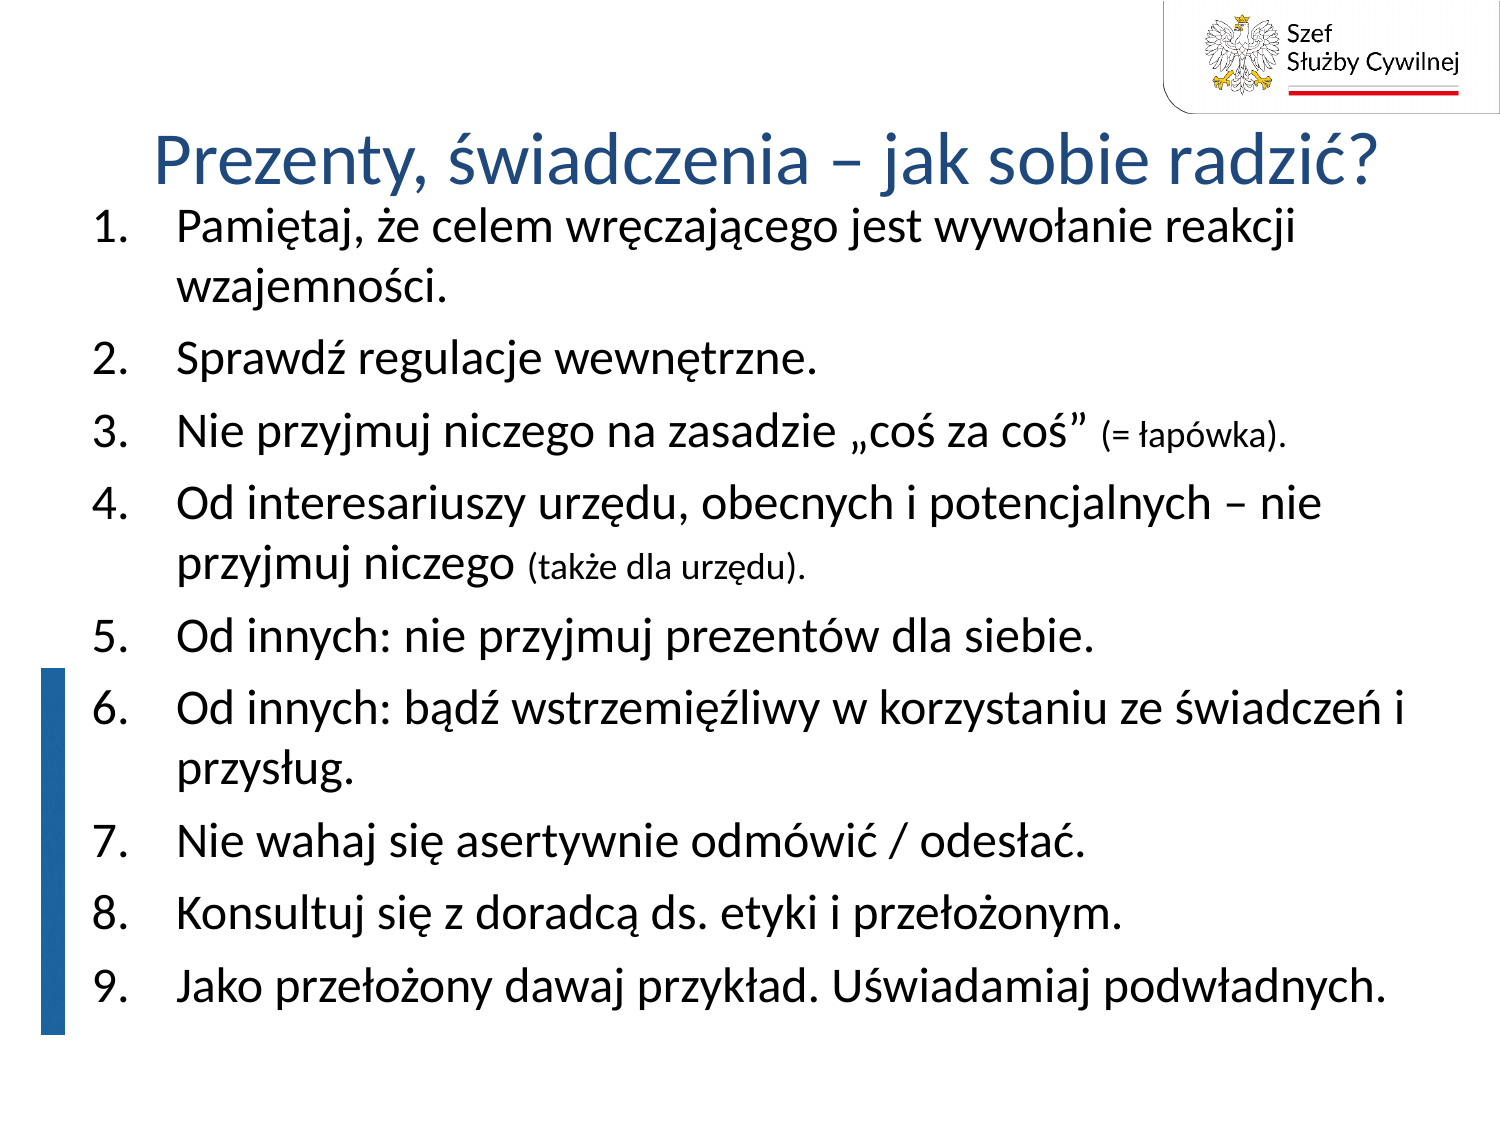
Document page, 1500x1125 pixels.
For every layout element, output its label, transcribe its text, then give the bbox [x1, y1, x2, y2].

title Prezenty, świadczenia – jak sobie radzić? [118, 101, 1418, 184]
picture [41, 668, 65, 1035]
text_box Pamiętaj, że celem wręczającego jest wywołanie reakcji wzajemności. Sprawdź regulacje wewnętrzne. Nie przyjmuj niczego na zasadzie „coś za coś” (= łapówka). Od interesariuszy urzędu, obecnych i potencjalnych – nie przyjmuj niczego (także dla urzędu). Od innych: nie przyjmuj prezentów dla siebie. Od innych: bądź wstrzemięźliwy w korzystaniu ze świadczeń i przysług. Nie wahaj się asertywnie odmówić / odesłać. Konsultuj się z doradcą ds. etyki i przełożonym. Jako przełożony dawaj przykład. Uświadamiaj podwładnych. [76, 184, 1459, 941]
picture [1163, 0, 1500, 114]
